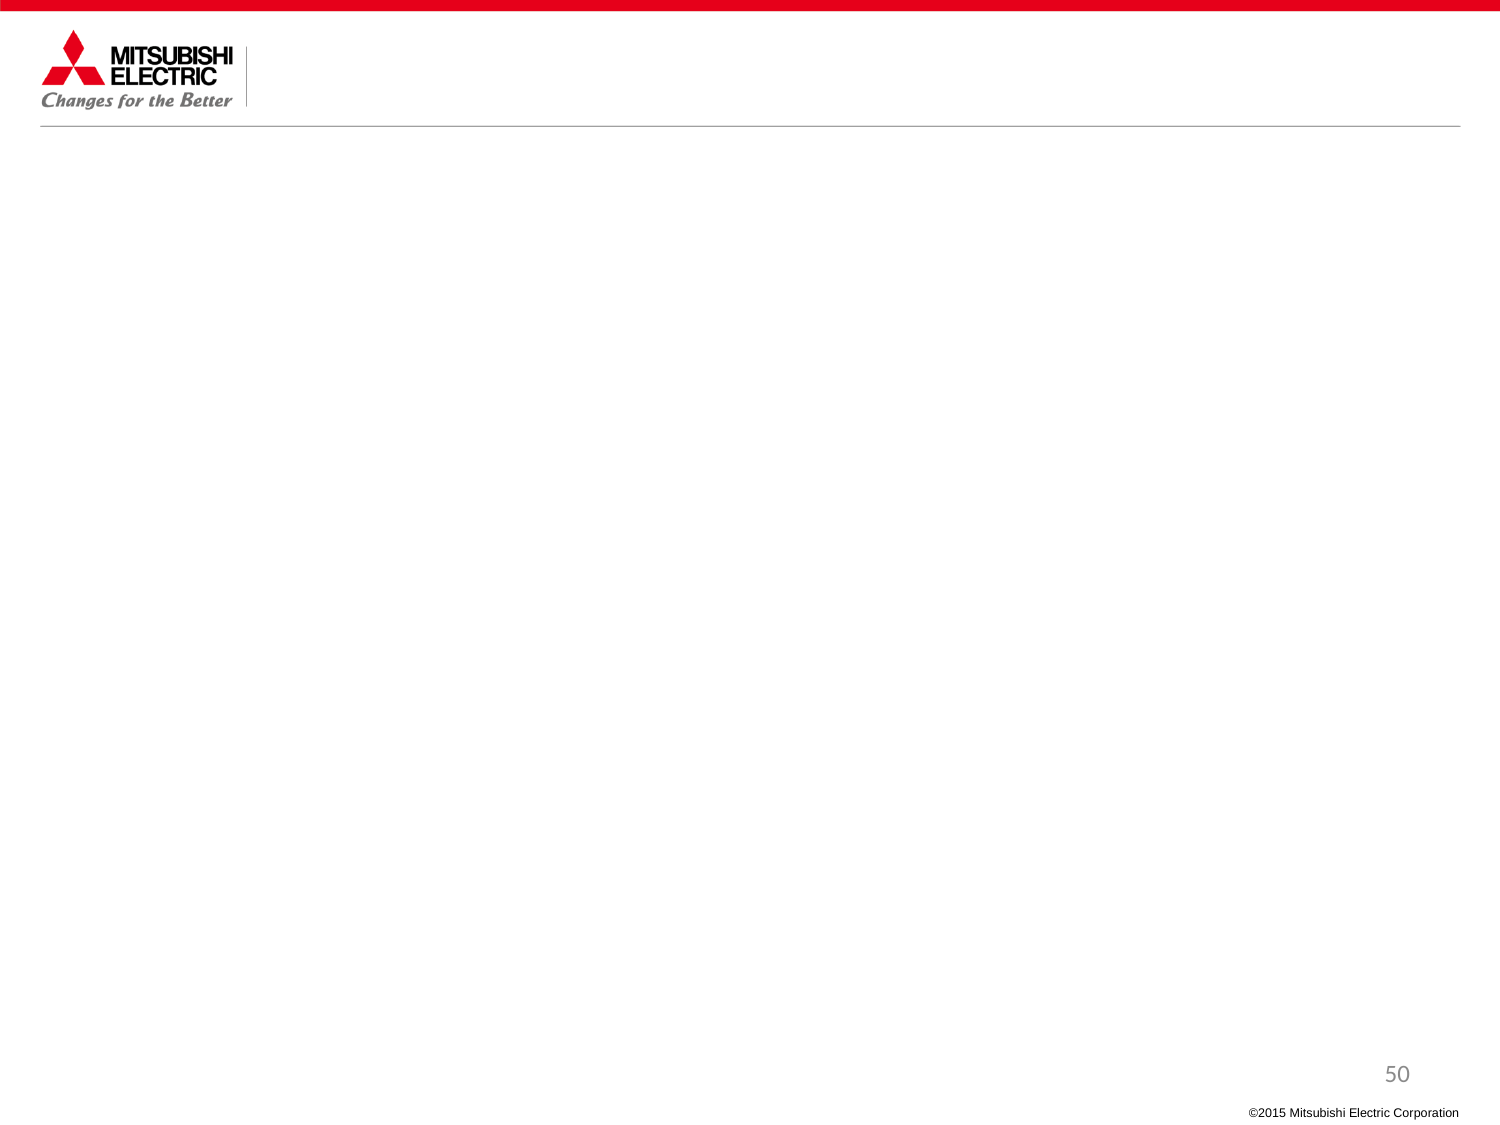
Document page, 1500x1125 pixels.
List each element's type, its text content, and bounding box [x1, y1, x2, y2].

picture [0, 0, 1500, 1125]
slide_number 50 [1074, 1042, 1425, 1103]
